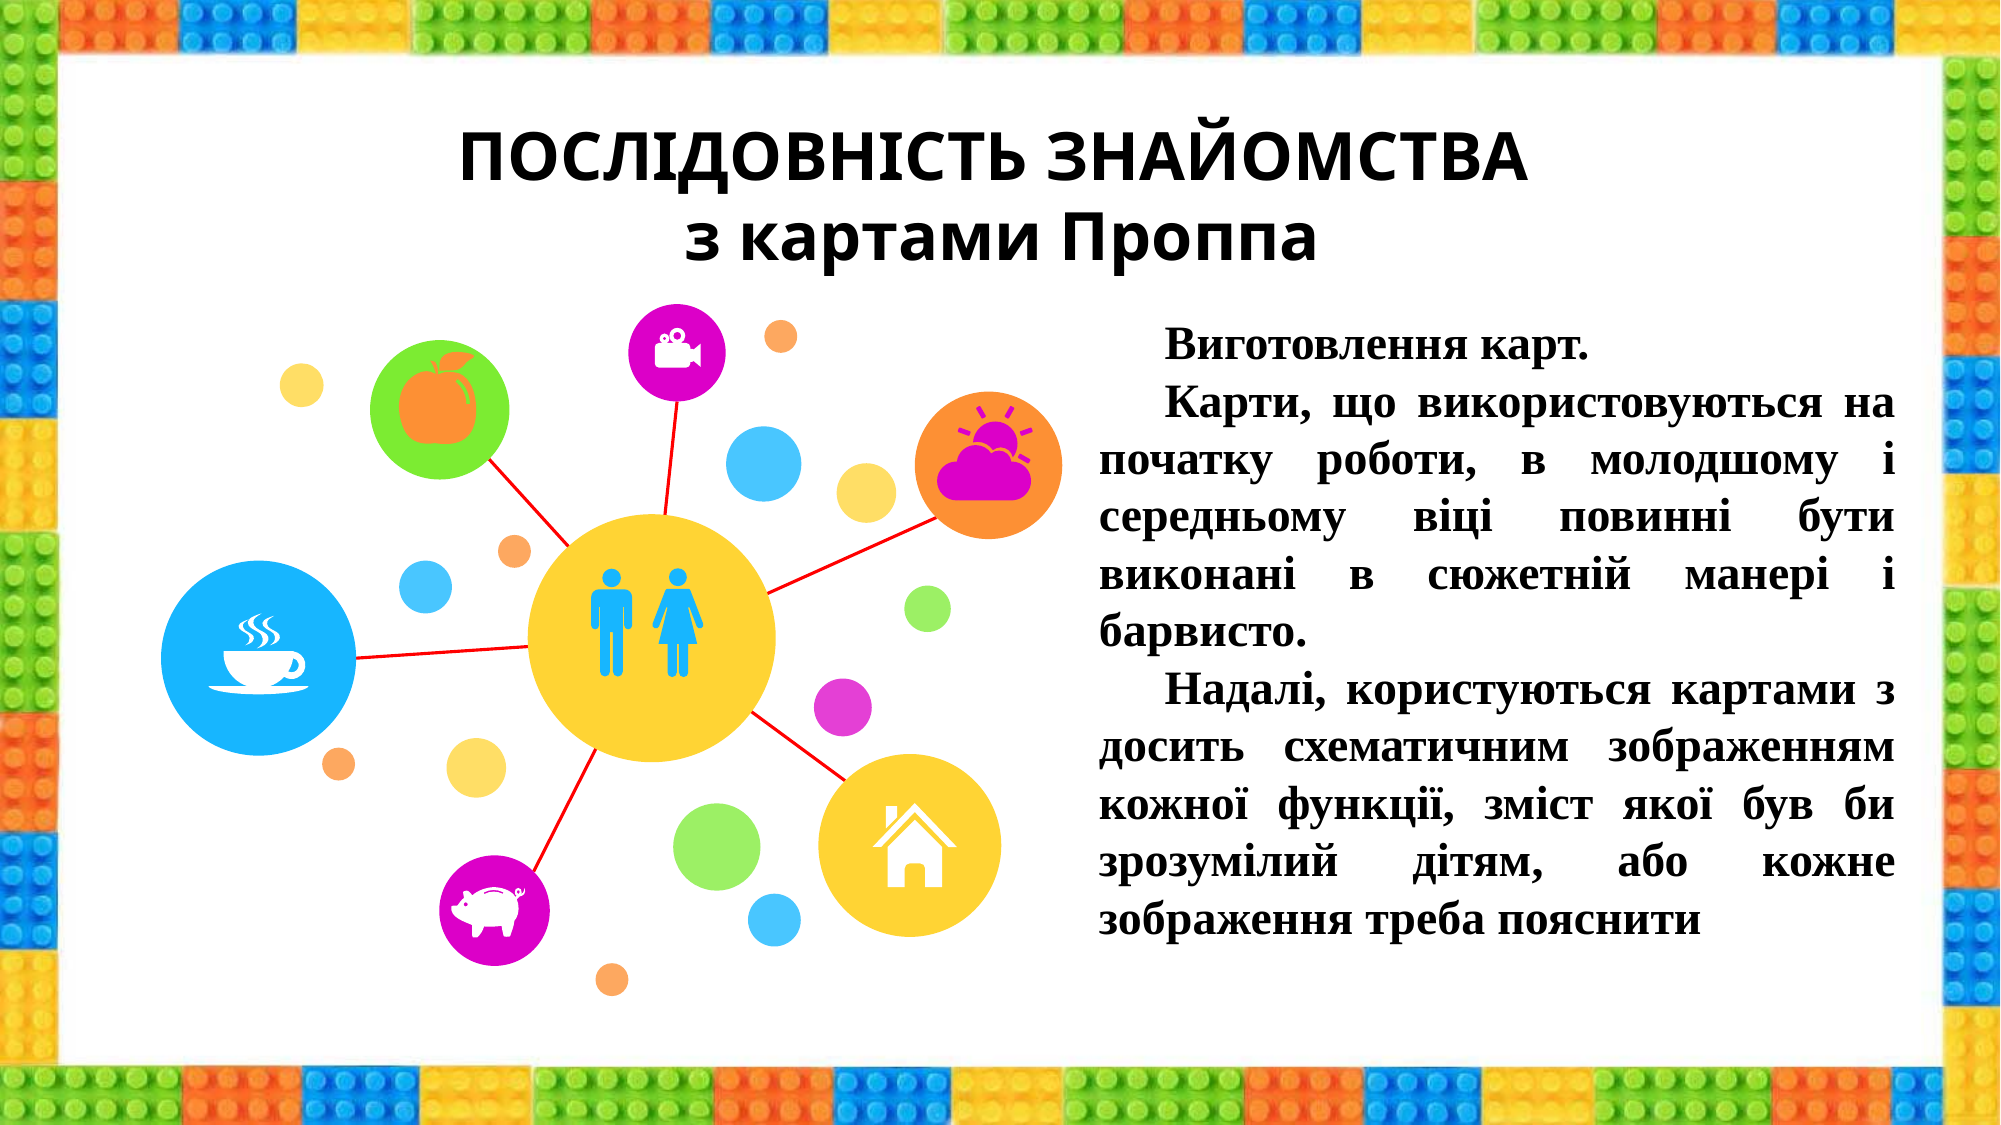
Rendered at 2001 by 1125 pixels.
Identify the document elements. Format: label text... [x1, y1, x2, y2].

picture [0, 0, 2001, 1125]
text_box Виготовлення карт. Карти, що використовуються на початку роботи, в молодшому і середньому віці повинні бути виконані в сюжетній манері і барвисто. Надалі, користуються картами з досить схематичним зображенням кожної функції, зміст якої був би зрозумілий дітям, або кожне зображення треба пояснити [1084, 304, 1912, 1013]
list ПОСЛІДОВНІСТЬ ЗНАЙОМСТВА з картами Проппа [53, 76, 1952, 305]
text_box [160, 303, 1063, 997]
